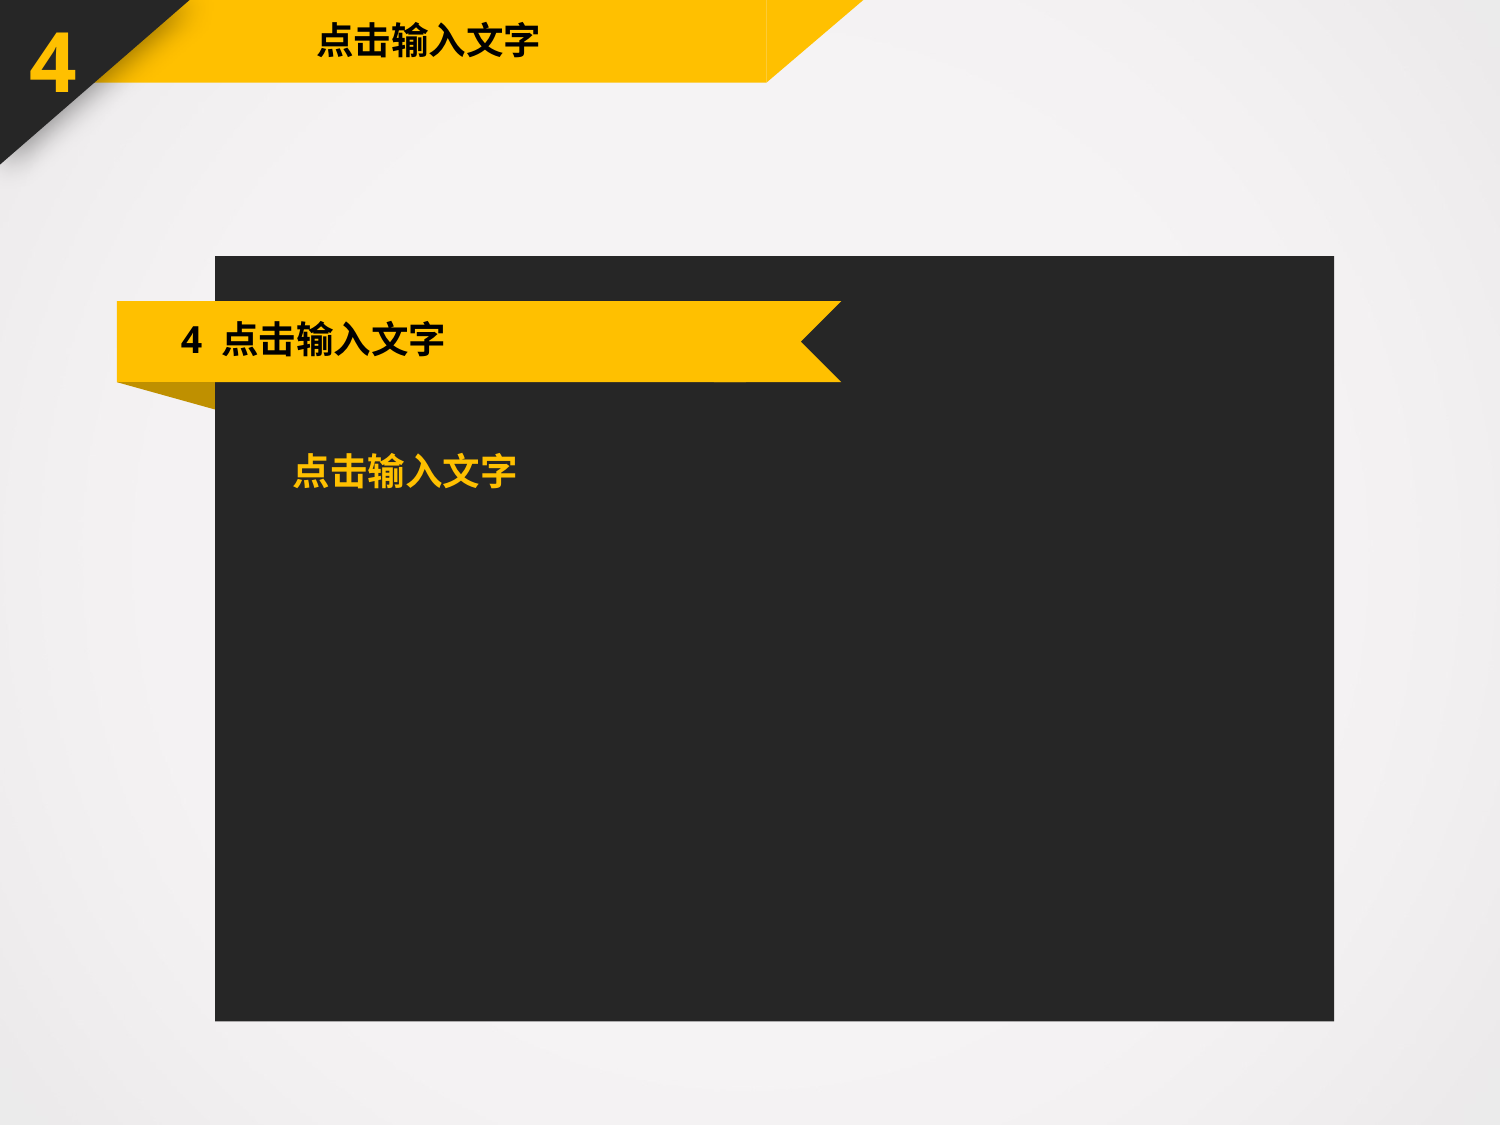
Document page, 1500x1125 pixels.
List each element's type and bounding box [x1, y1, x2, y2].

text_box [190, 0, 867, 83]
text_box [0, 0, 190, 165]
picture [0, 0, 1500, 1125]
text_box [116, 256, 1335, 1022]
